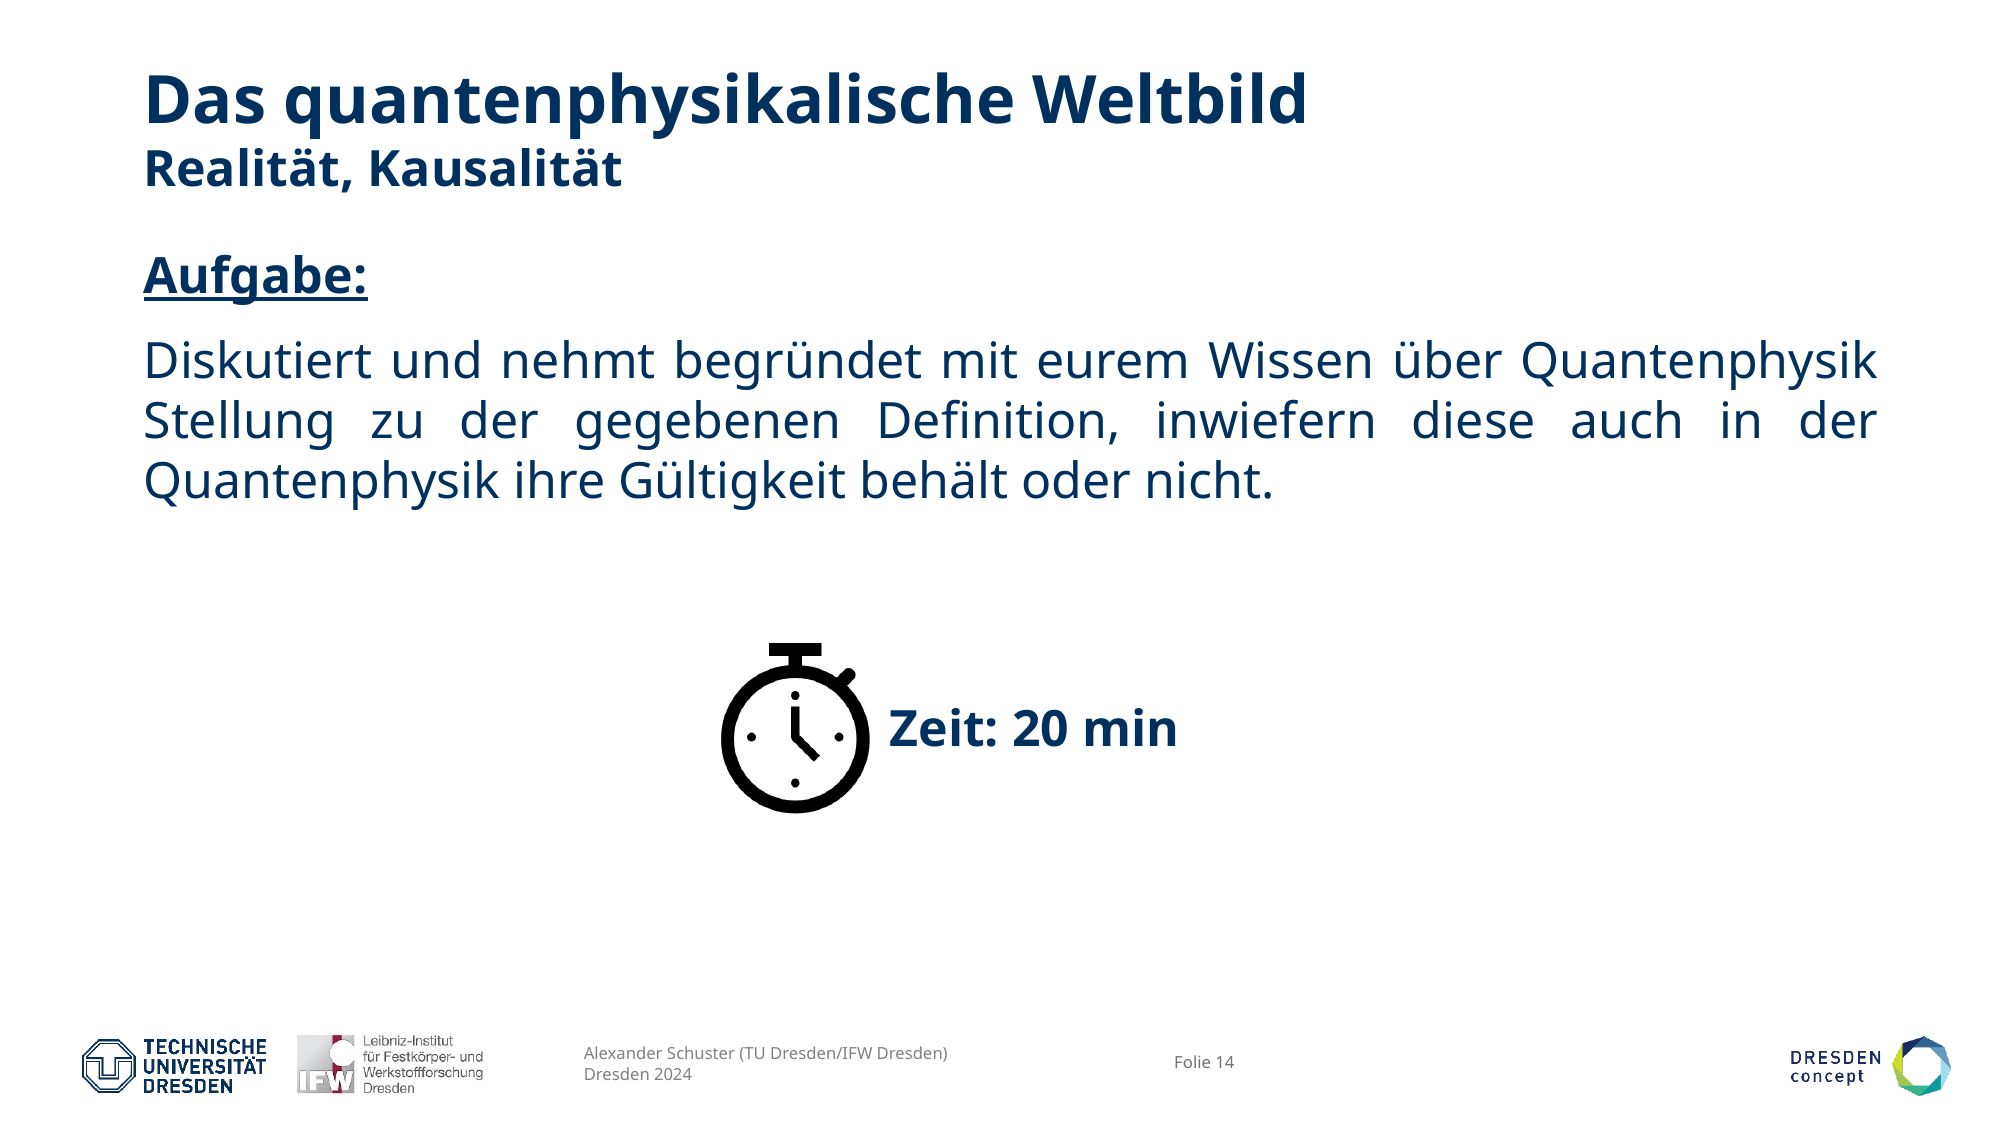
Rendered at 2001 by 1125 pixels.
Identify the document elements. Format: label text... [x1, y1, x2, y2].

picture [1791, 1036, 1951, 1096]
picture [690, 623, 900, 833]
picture [82, 1039, 266, 1093]
list Aufgabe: Diskutiert und nehmt begründet mit eurem Wissen über Quantenphysik Stellung zu der gegebenen Definition, inwiefern diese auch in der Quantenphysik ihre Gültigkeit behält oder nicht. [143, 243, 1880, 957]
picture [294, 1032, 486, 1096]
title Das quantenphysikalische Weltbild Realität, Kausalität [143, 56, 1880, 169]
text_box Zeit: 20 min [900, 689, 1695, 764]
